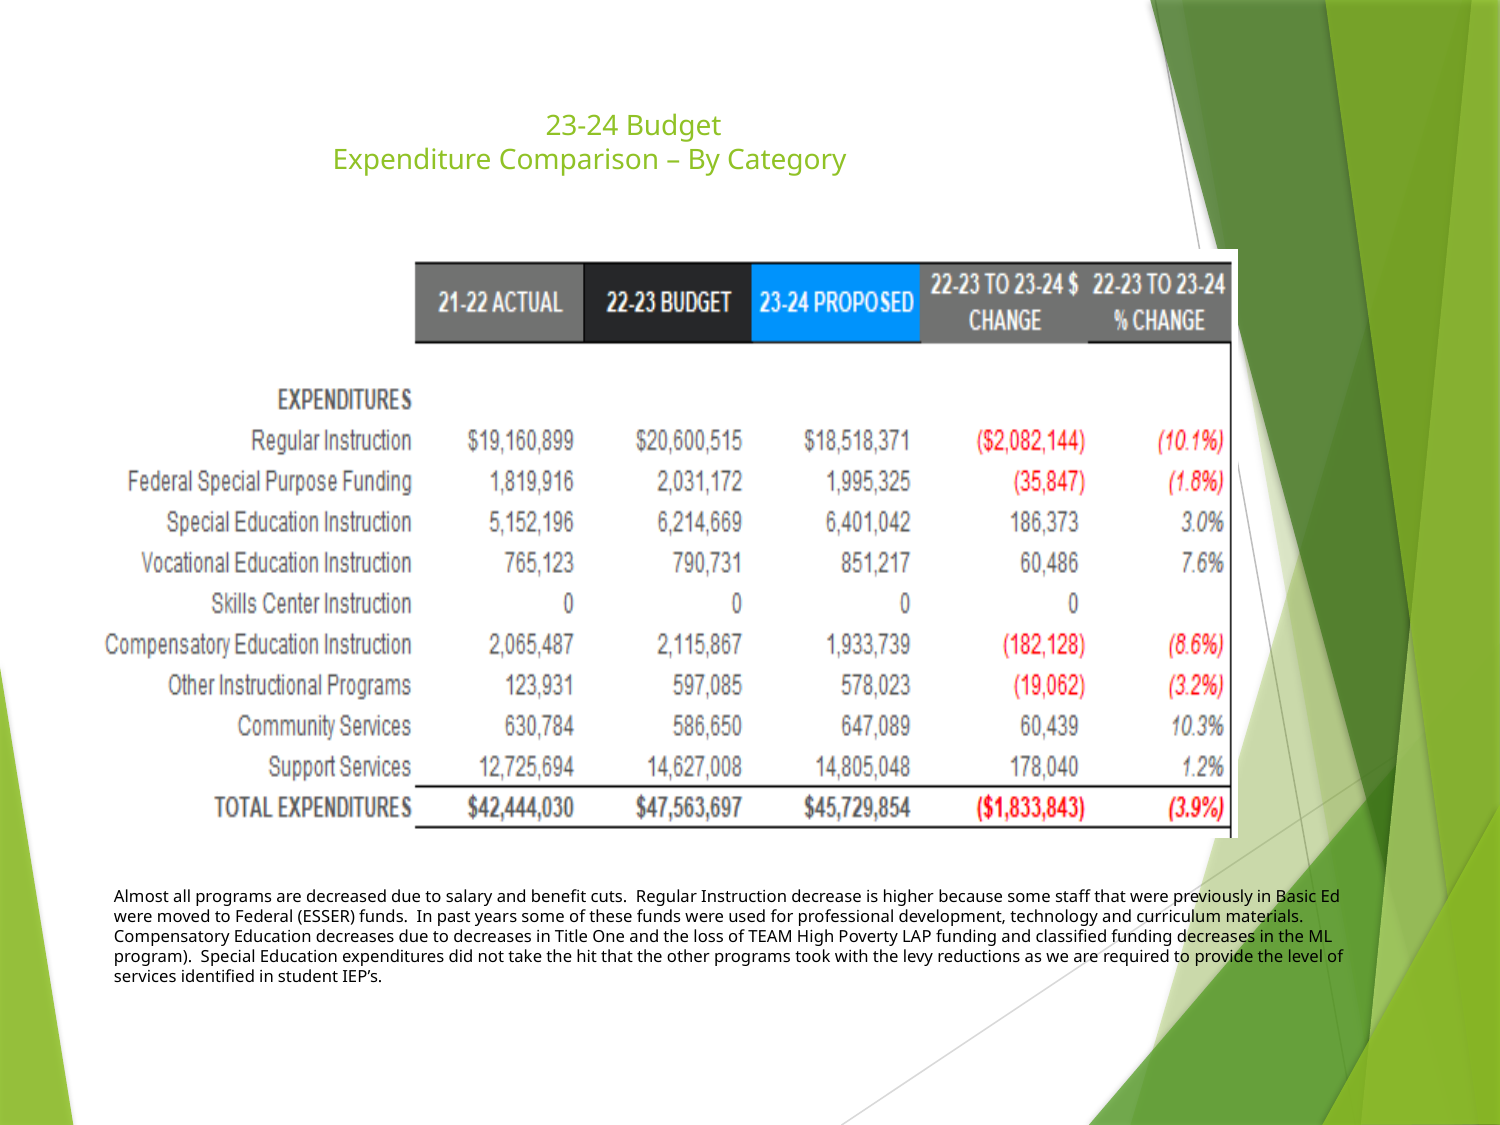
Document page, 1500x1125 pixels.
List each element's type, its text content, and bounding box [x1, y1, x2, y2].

text_box Almost all programs are decreased due to salary and benefit cuts. Regular Instruction decrease is higher because some staff that were previously in Basic Ed were moved to Federal (ESSER) funds. In past years some of these funds were used for professional development, technology and curriculum materials. Compensatory Education decreases due to decreases in Title One and the loss of TEAM High Poverty LAP funding and classified funding decreases in the ML program). Special Education expenditures did not take the hit that the other programs took with the levy reductions as we are required to provide the level of services identified in student IEP’s. [99, 878, 1362, 994]
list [101, 249, 1238, 838]
title 23-24 Budget Expenditure Comparison – By Category-23 and 22-23 Budget Comparison – By Program [99, 99, 1142, 213]
